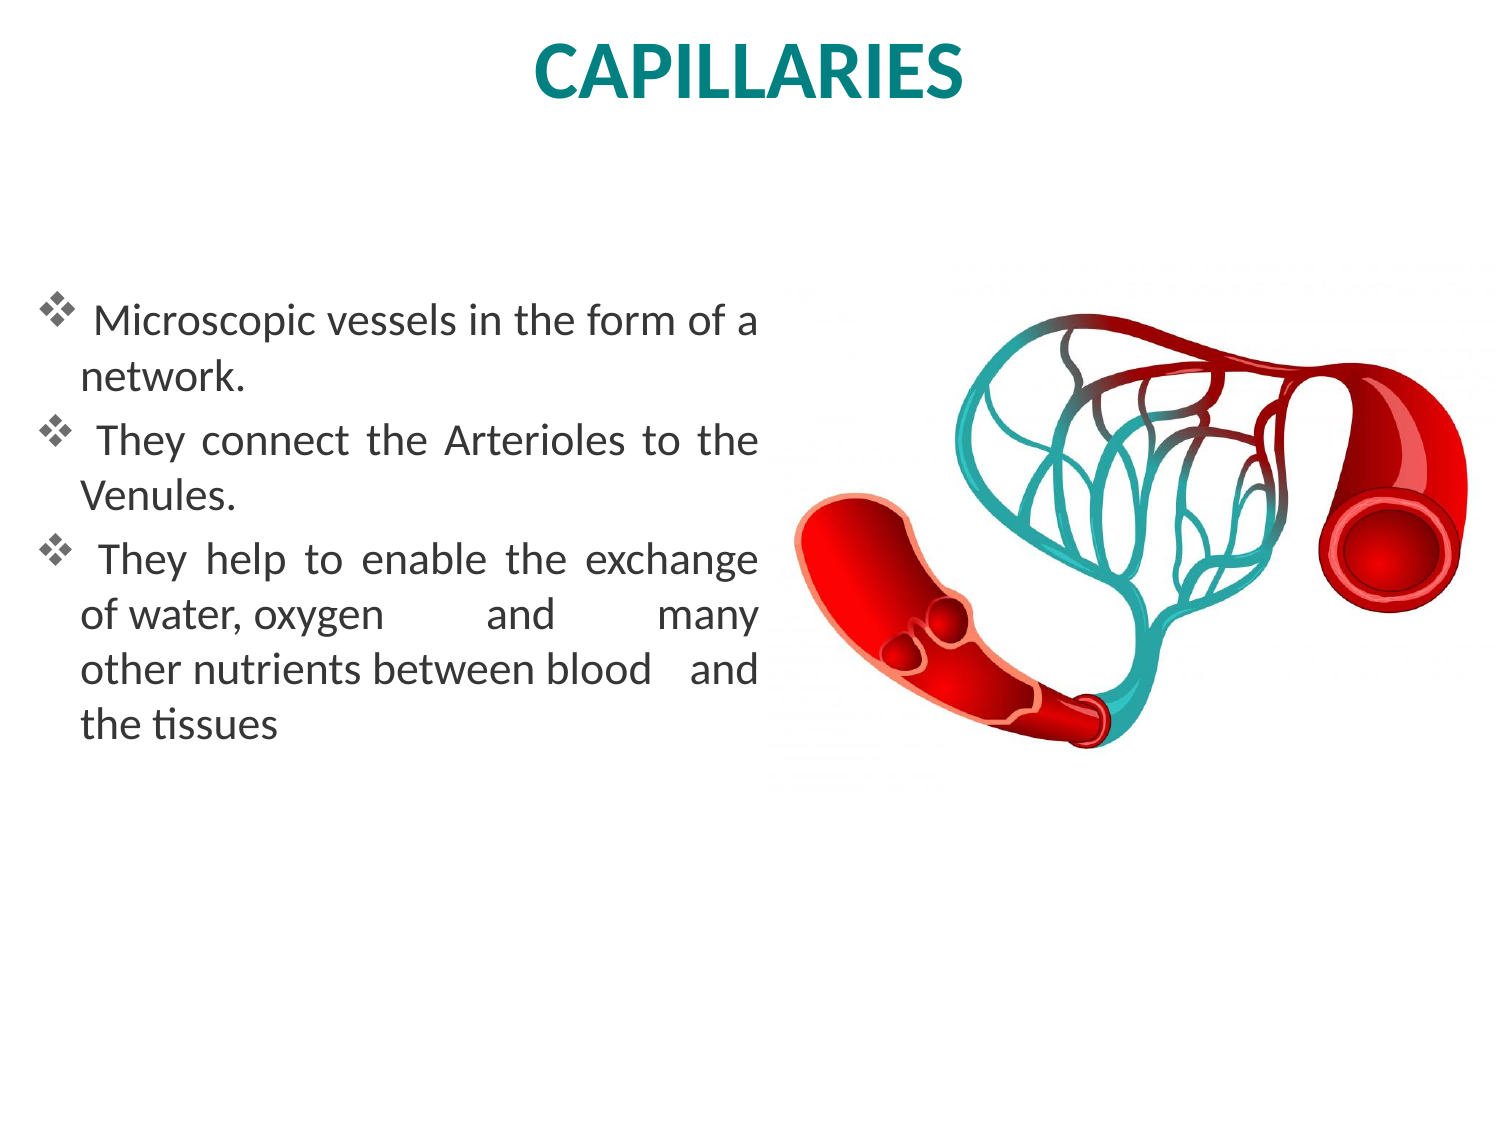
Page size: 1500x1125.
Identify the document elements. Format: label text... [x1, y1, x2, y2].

list Microscopic vessels in the form of a network. They connect the Arterioles to the Venules. They help to enable the exchange of water, oxygen and many other nutrients between blood and the tissues [19, 277, 775, 913]
text_box CAPILLARIES [0, 8, 1500, 130]
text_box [766, 265, 1496, 793]
